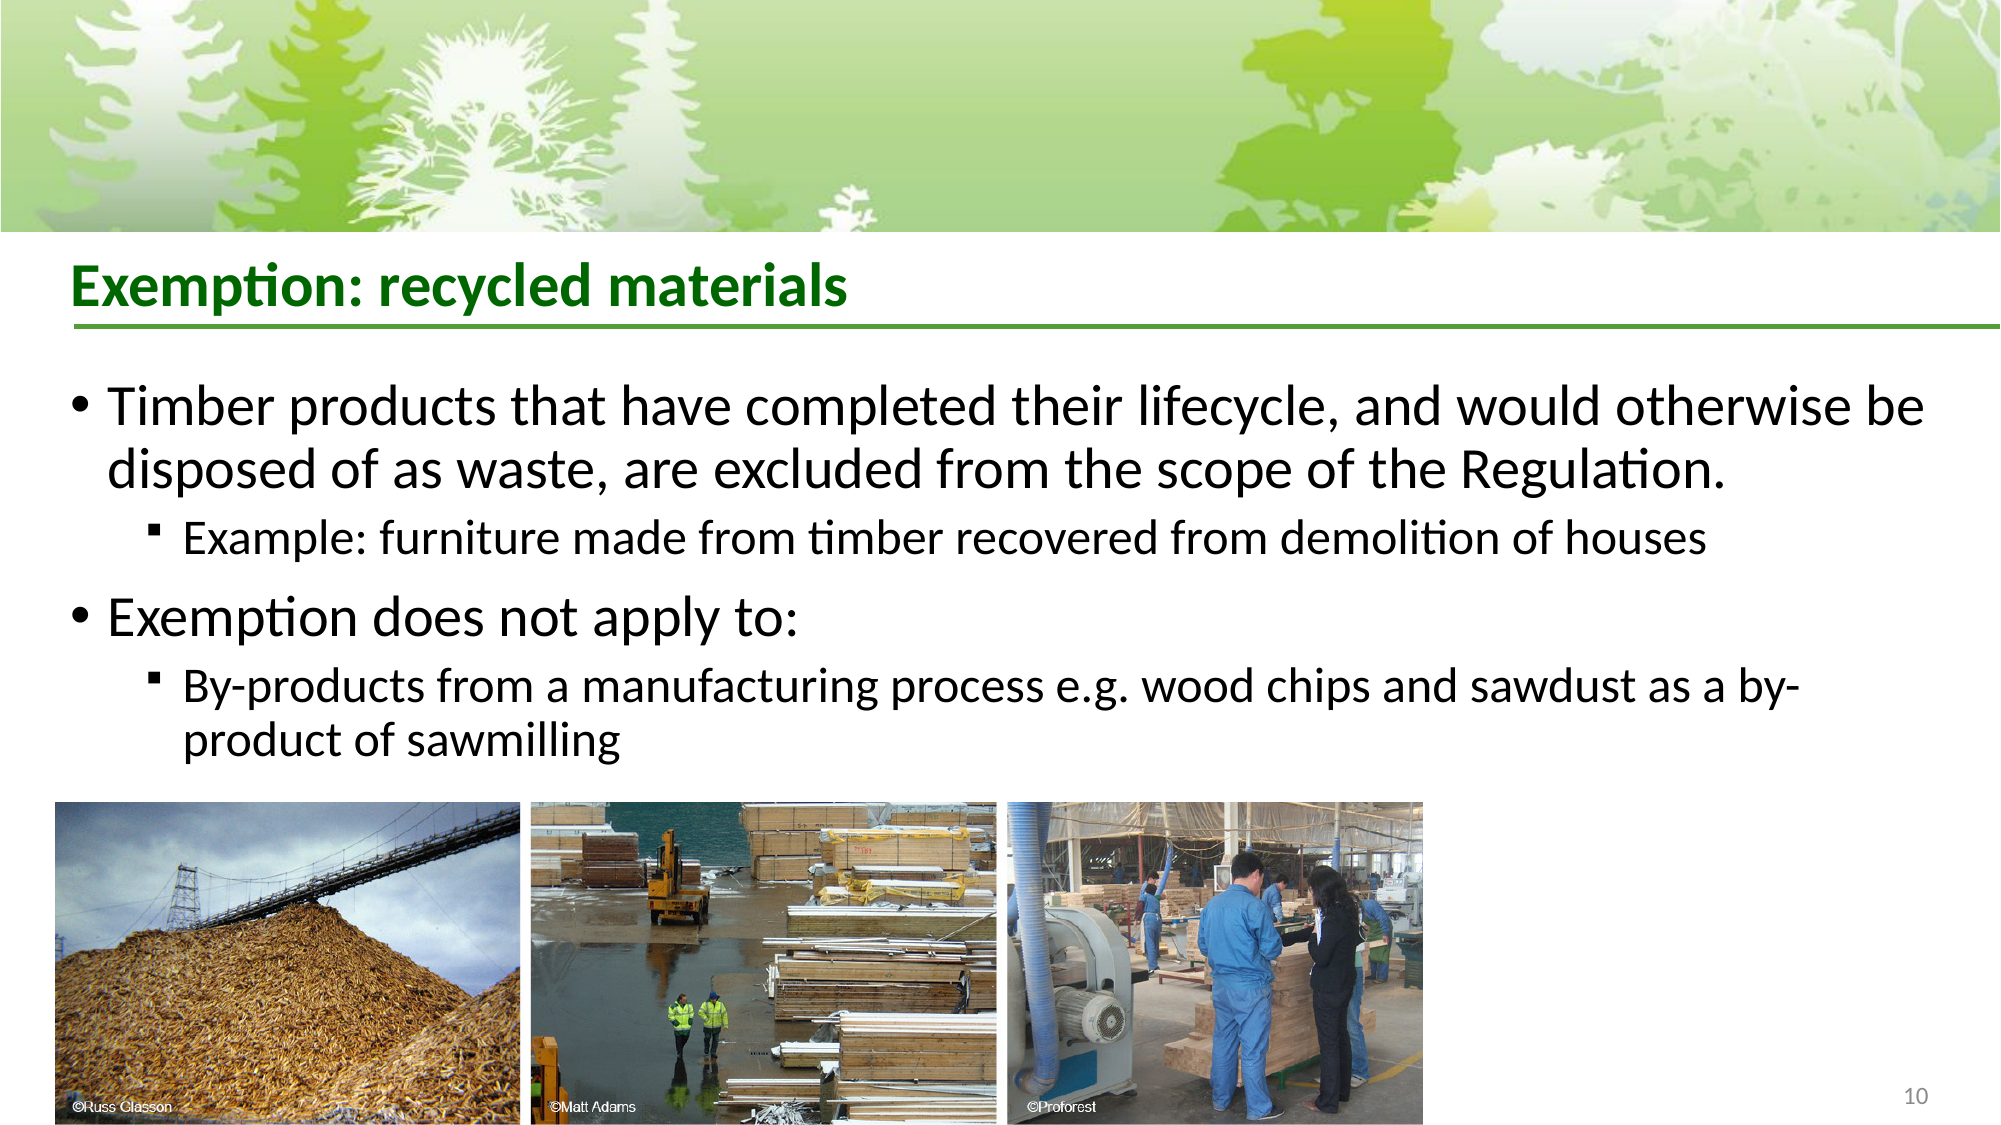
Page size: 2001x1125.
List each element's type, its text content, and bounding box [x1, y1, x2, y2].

picture [55, 802, 1423, 1125]
picture [0, 0, 2000, 232]
slide_number 10 [1493, 1065, 1944, 1125]
list Timber products that have completed their lifecycle, and would otherwise be disposed of as waste, are excluded from the scope of the Regulation. Example: furniture made from timber recovered from demolition of houses Exemption does not apply to: By-products from a manufacturing process e.g. wood chips and sawdust as a by-product of sawmilling [55, 367, 1968, 1125]
title Exemption: recycled materials [55, 192, 1406, 367]
